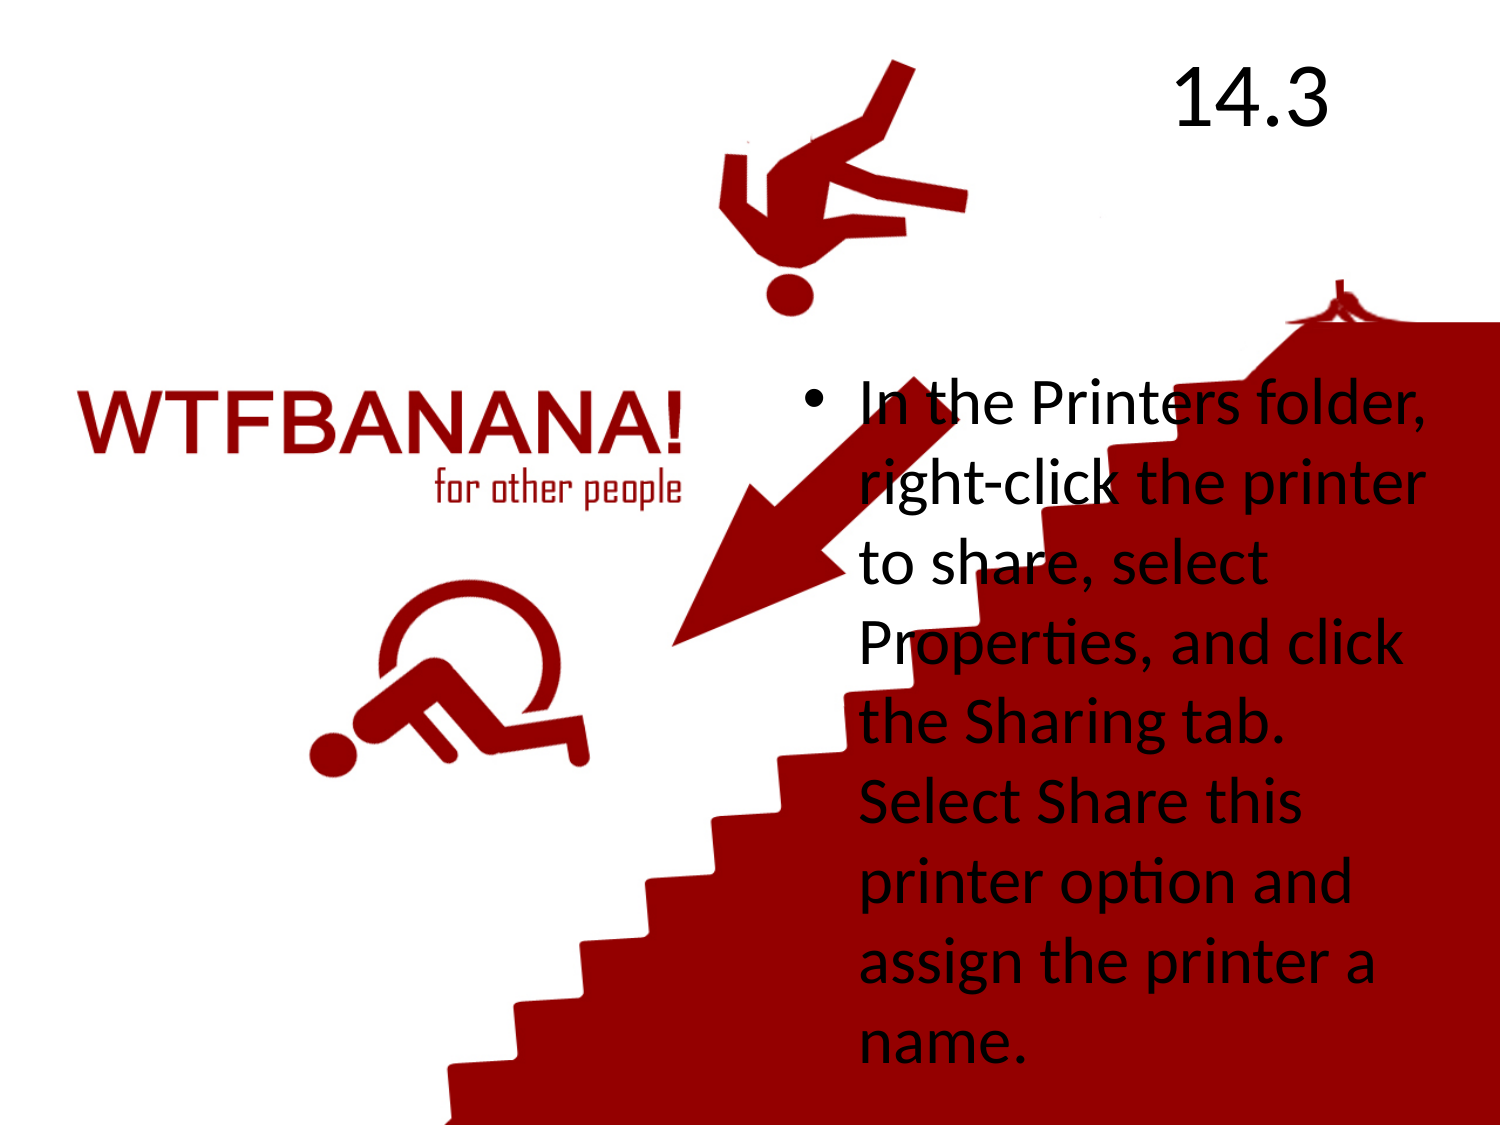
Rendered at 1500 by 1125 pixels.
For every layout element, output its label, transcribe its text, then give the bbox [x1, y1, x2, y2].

list In the Printers folder, right-click the printer to share, select Properties, and click the Sharing tab. Select Share this printer option and assign the printer a name. [787, 350, 1475, 1093]
title 14.3 [1087, 24, 1413, 155]
picture [0, 0, 1500, 1125]
